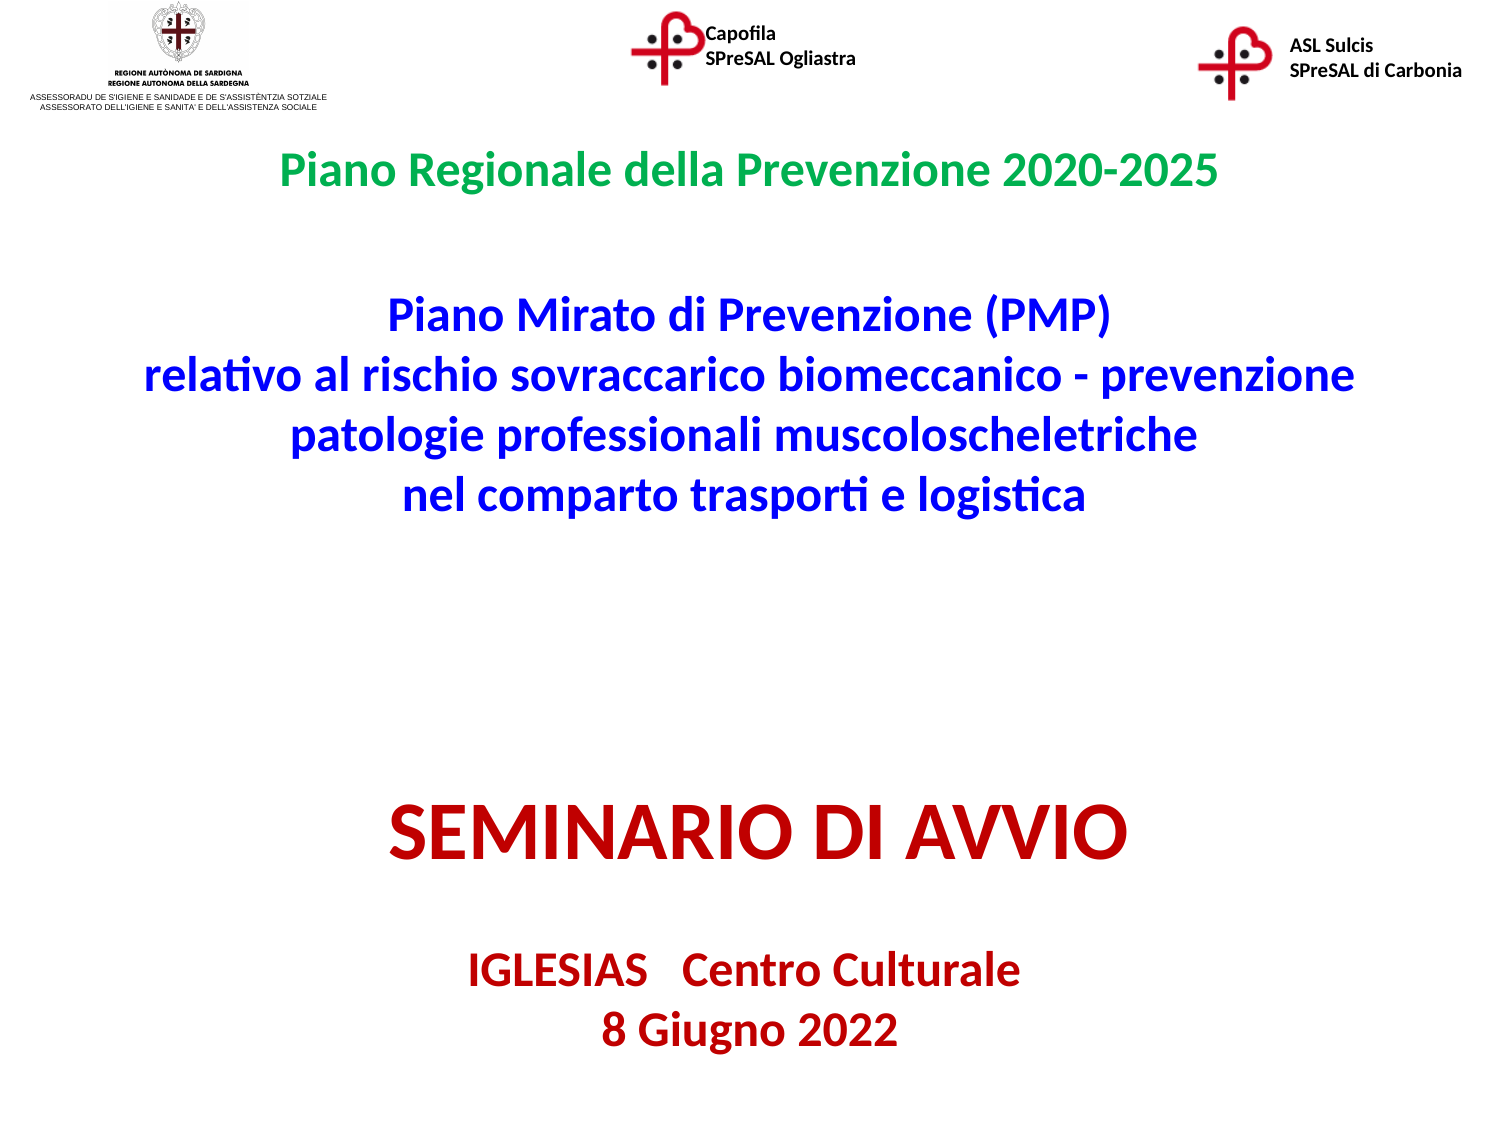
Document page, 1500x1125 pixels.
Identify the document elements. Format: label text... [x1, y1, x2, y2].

text_box ASL Sulcis SPreSAL di Carbonia [1284, 24, 1483, 89]
picture [1186, 15, 1280, 116]
text_box Capofila SPreSAL Ogliastra [718, 12, 991, 77]
text_box SEMINARIO DI AVVIO IGLESIAS Centro Culturale 8 Giugno 2022 [135, 668, 1365, 1064]
text_box Piano Regionale della Prevenzione 2020-2025 Piano Mirato di Prevenzione (PMP) relativo al rischio sovraccarico biomeccanico - prevenzione patologie professionali muscoloscheletriche nel comparto trasporti e logistica [71, 128, 1429, 529]
picture [619, 1, 713, 102]
picture [0, 1, 413, 122]
